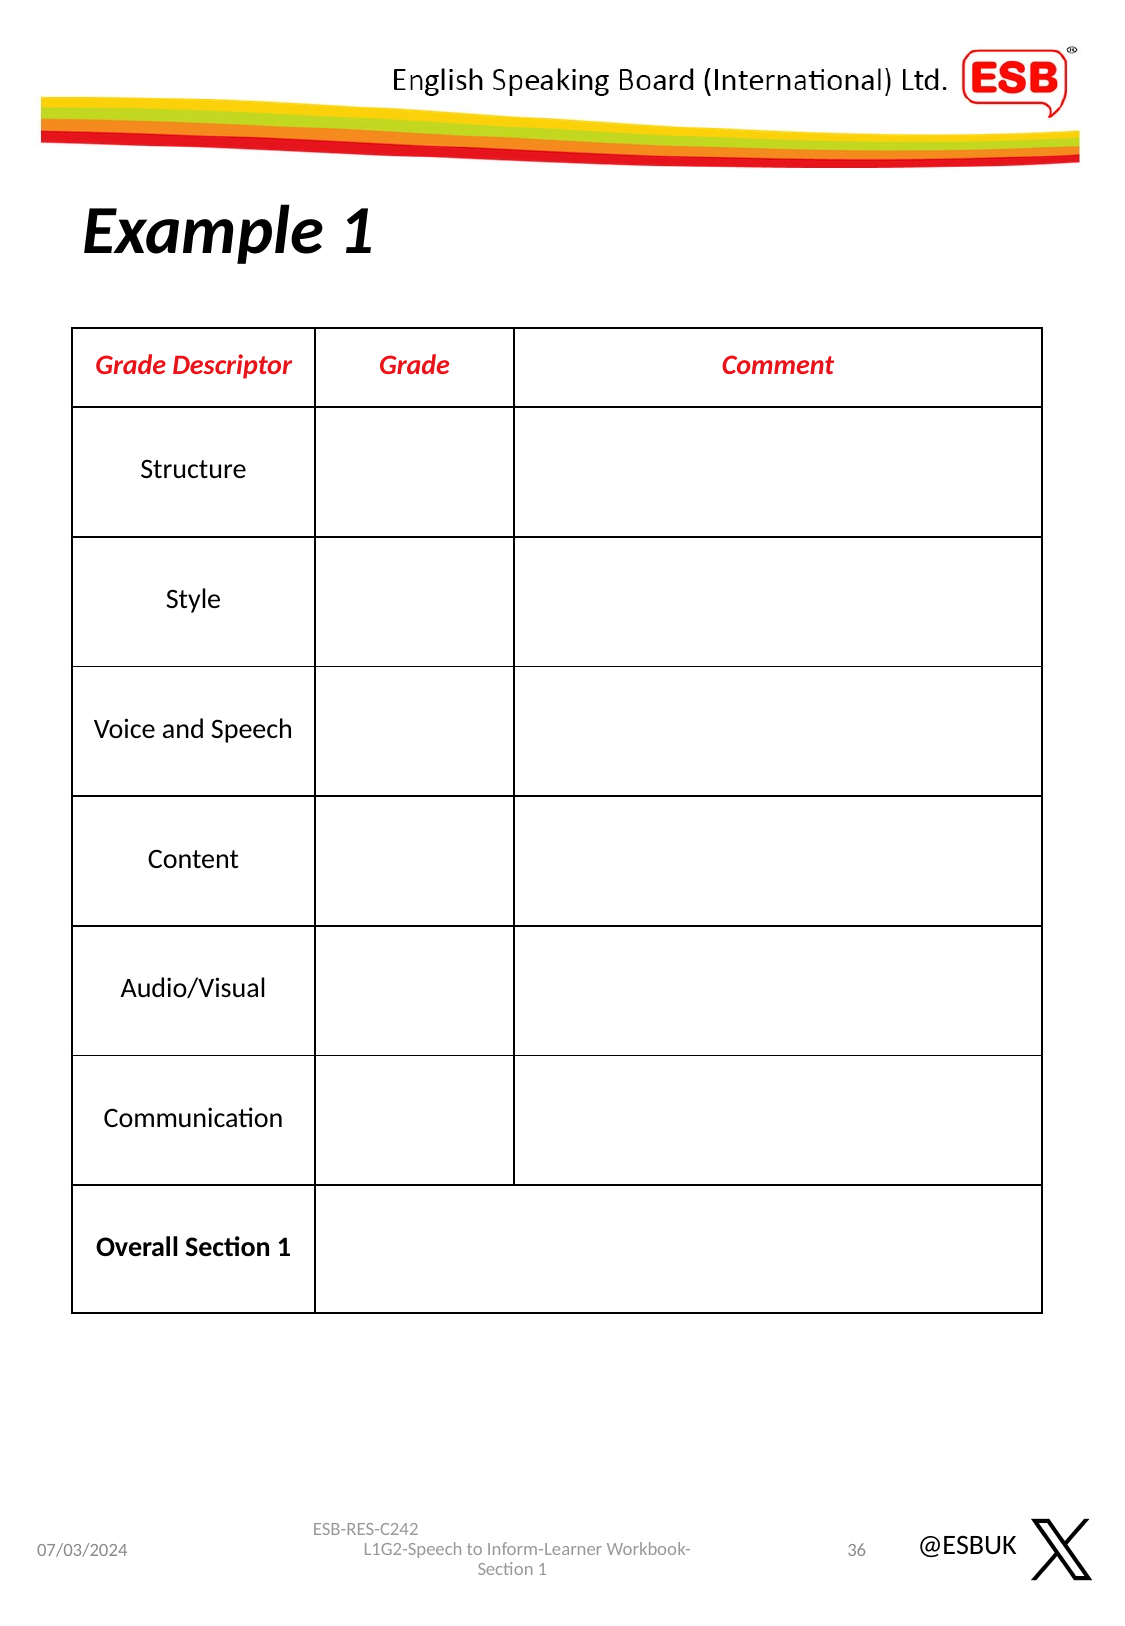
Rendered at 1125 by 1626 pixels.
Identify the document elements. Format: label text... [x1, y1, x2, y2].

slide_number 36 [697, 1506, 882, 1593]
table_header Grade [316, 329, 513, 406]
picture [0, 1, 1125, 234]
table_cell [515, 667, 1041, 795]
footer ESB-RES-C242 L1G2-Speech to Inform-Learner Workbook-Section 1 [296, 1506, 697, 1593]
table_cell [515, 408, 1041, 536]
table_cell [316, 927, 513, 1055]
table_cell [515, 927, 1041, 1055]
table_cell [316, 1056, 513, 1184]
table_cell Structure [73, 408, 314, 536]
table_cell [316, 1186, 1041, 1312]
table_cell [515, 538, 1041, 666]
table_cell Content [73, 797, 314, 925]
table_header Comment [515, 329, 1041, 406]
table_cell Audio/Visual [73, 927, 314, 1055]
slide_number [22, 1506, 276, 1593]
table_cell Style [73, 538, 314, 666]
picture [1022, 1506, 1103, 1593]
table_cell [316, 408, 513, 536]
table_cell [316, 797, 513, 925]
table_cell Overall Section 1 [73, 1186, 314, 1312]
title Example 1 [67, 184, 1038, 279]
table_cell [515, 1056, 1041, 1184]
table_cell [316, 538, 513, 666]
table_cell [515, 797, 1041, 925]
table_cell [316, 667, 513, 795]
table_header Grade Descriptor [73, 329, 314, 406]
table_cell Voice and Speech [73, 667, 314, 795]
table_cell Communication [73, 1056, 314, 1184]
